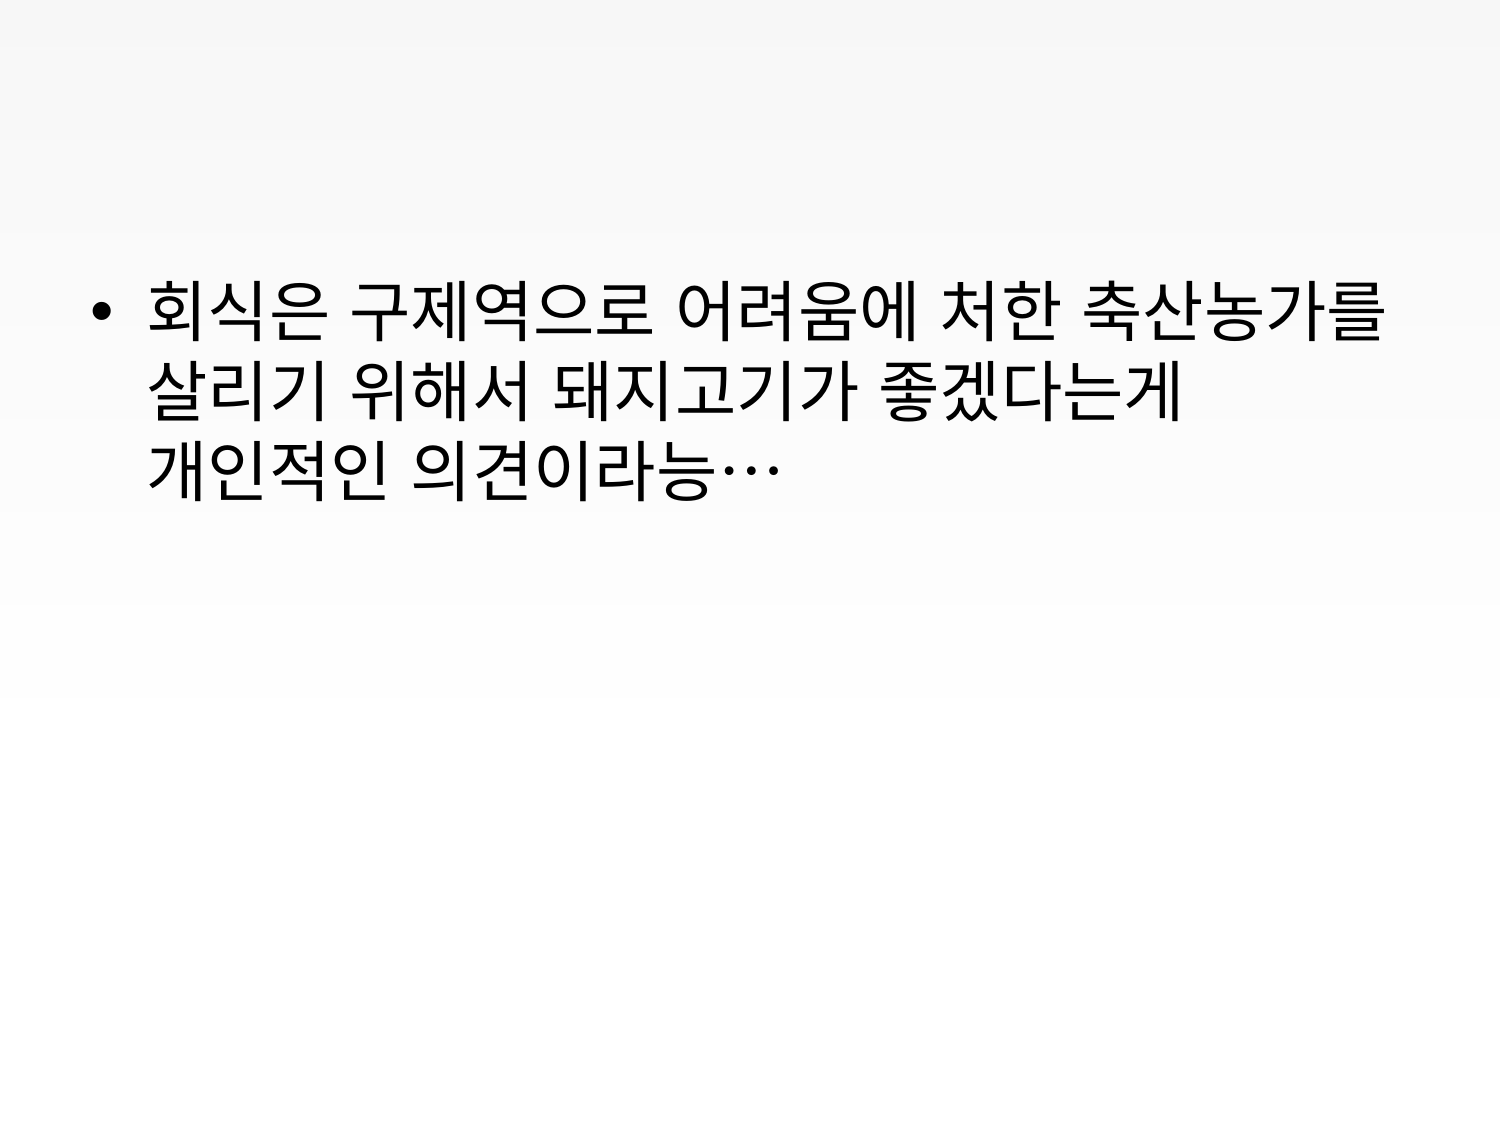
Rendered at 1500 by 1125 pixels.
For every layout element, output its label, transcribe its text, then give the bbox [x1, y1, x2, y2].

list 회식은 구제역으로 어려움에 처한 축산농가를 살리기 위해서 돼지고기가 좋겠다는게 개인적인 의견이라능… [75, 262, 1425, 1005]
